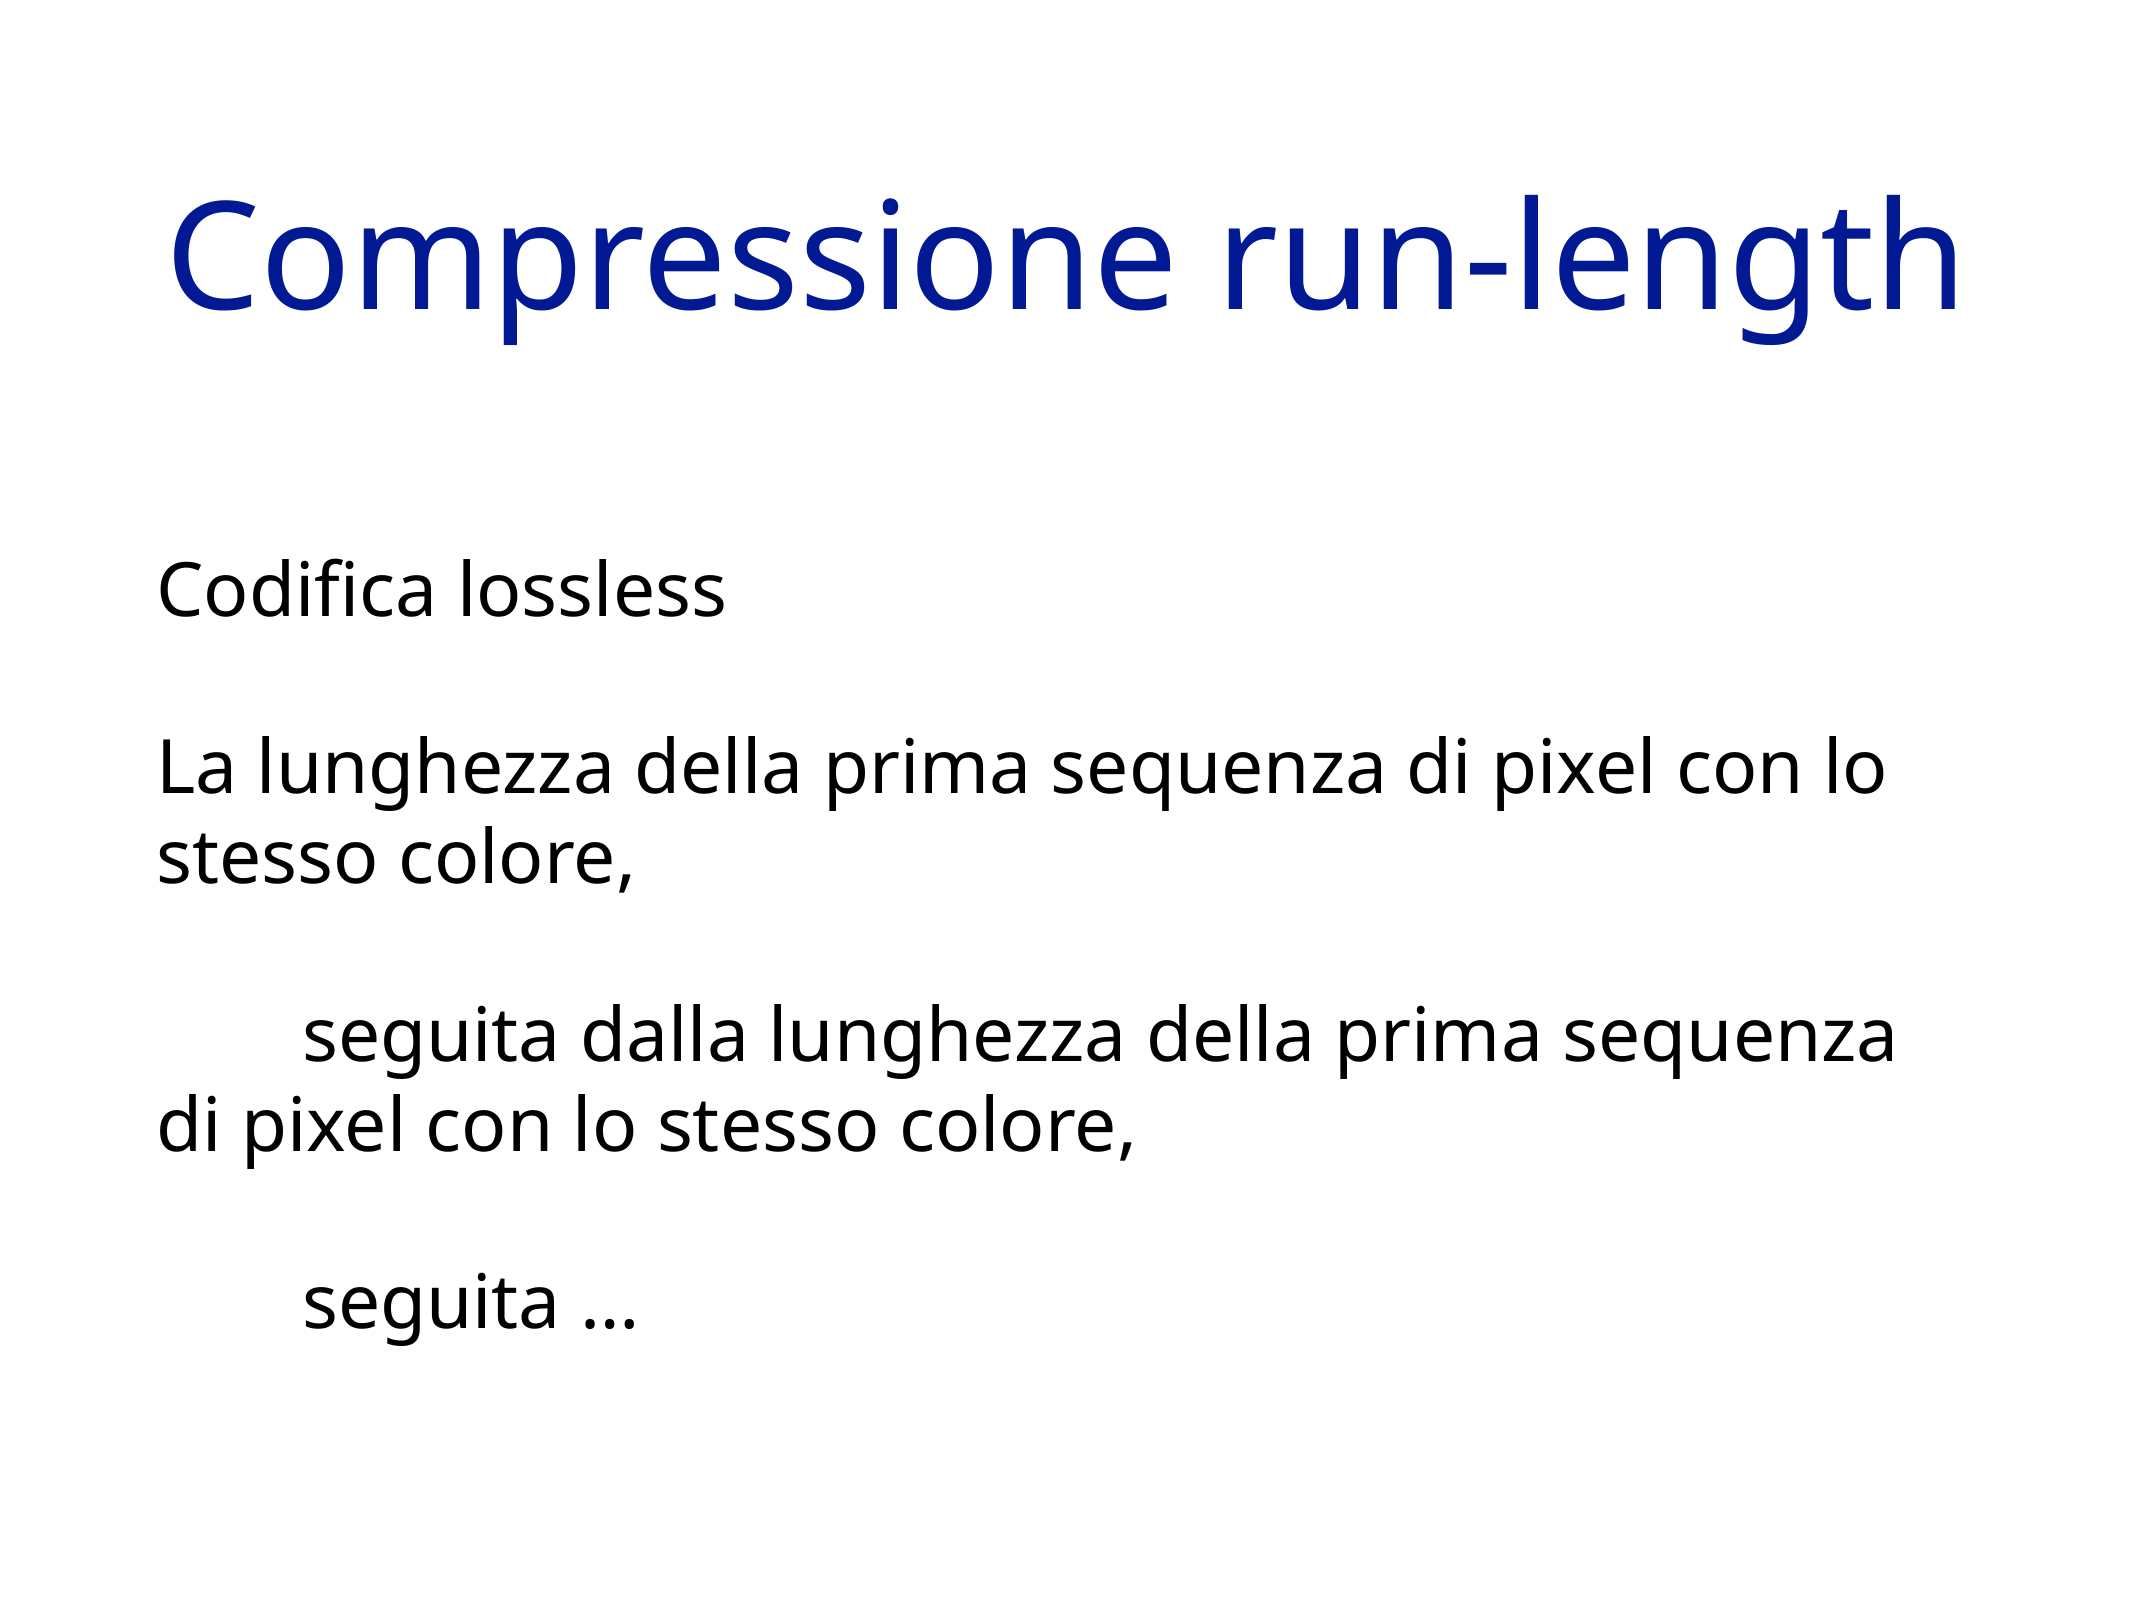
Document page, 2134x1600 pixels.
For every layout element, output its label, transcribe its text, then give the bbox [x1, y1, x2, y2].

title Compressione run-length [155, 72, 1978, 426]
list Codifica lossless La lunghezza della prima sequenza di pixel con lo stesso colore, seguita dalla lunghezza della prima sequenza di pixel con lo stesso colore, seguita … [155, 426, 1978, 1459]
